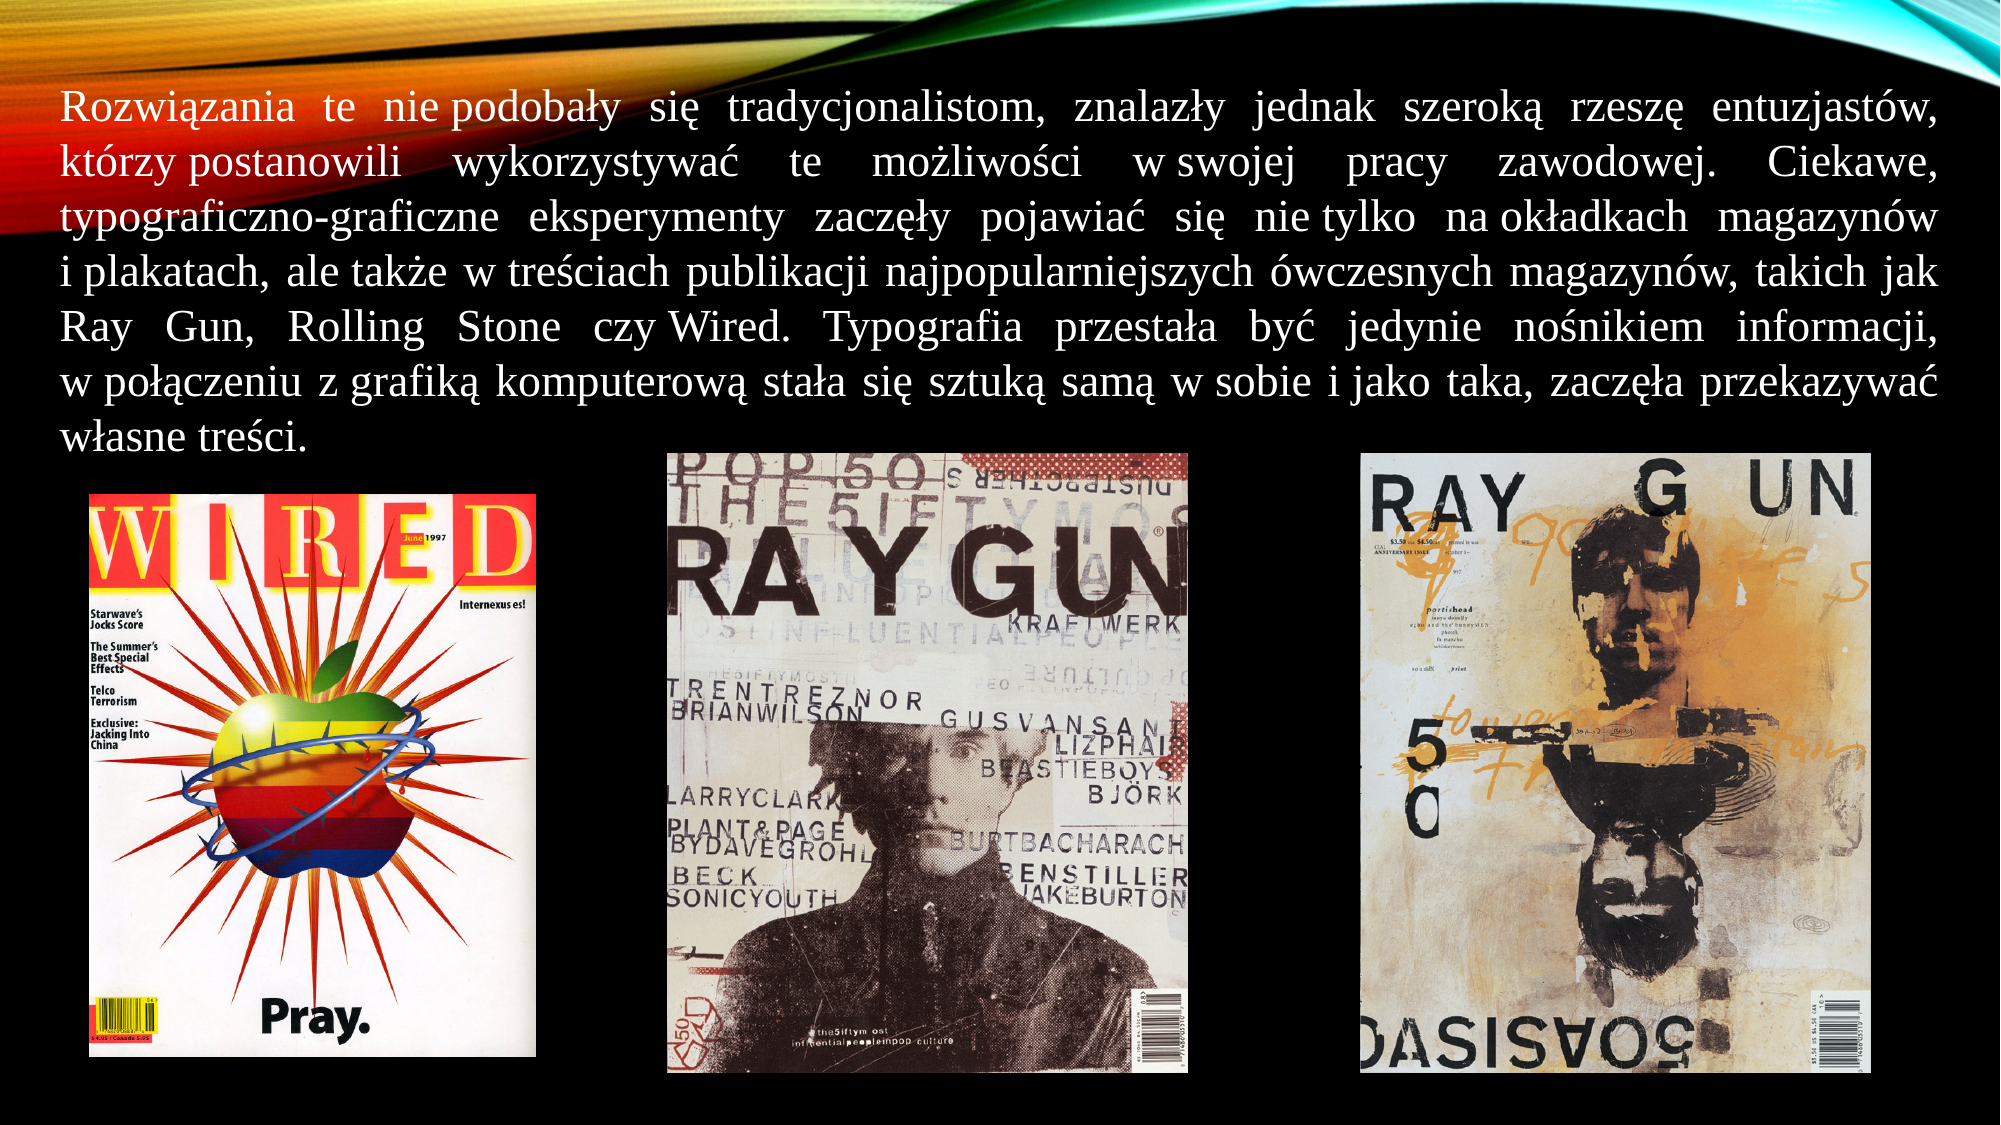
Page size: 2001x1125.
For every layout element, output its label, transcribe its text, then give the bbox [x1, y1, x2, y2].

picture [0, 0, 2000, 237]
picture [1360, 453, 1871, 1074]
picture [89, 494, 536, 1058]
picture [666, 453, 1188, 1074]
text_box Rozwiązania te nie podobały się tradycjonalistom, znalazły jednak szeroką rzeszę entuzjastów, którzy postanowili wykorzystywać te możliwości w swojej pracy zawodowej. Ciekawe, typograficzno-graficzne eksperymenty zaczęły pojawiać się nie tylko na okładkach magazynów i plakatach, ale także w treściach publikacji najpopularniejszych ówczesnych magazynów, takich jak Ray Gun, Rolling Stone czy Wired. Typografia przestała być jedynie nośnikiem informacji, w połączeniu z grafiką komputerową stała się sztuką samą w sobie i jako taka, zaczęła przekazywać własne treści. [44, 68, 1955, 468]
